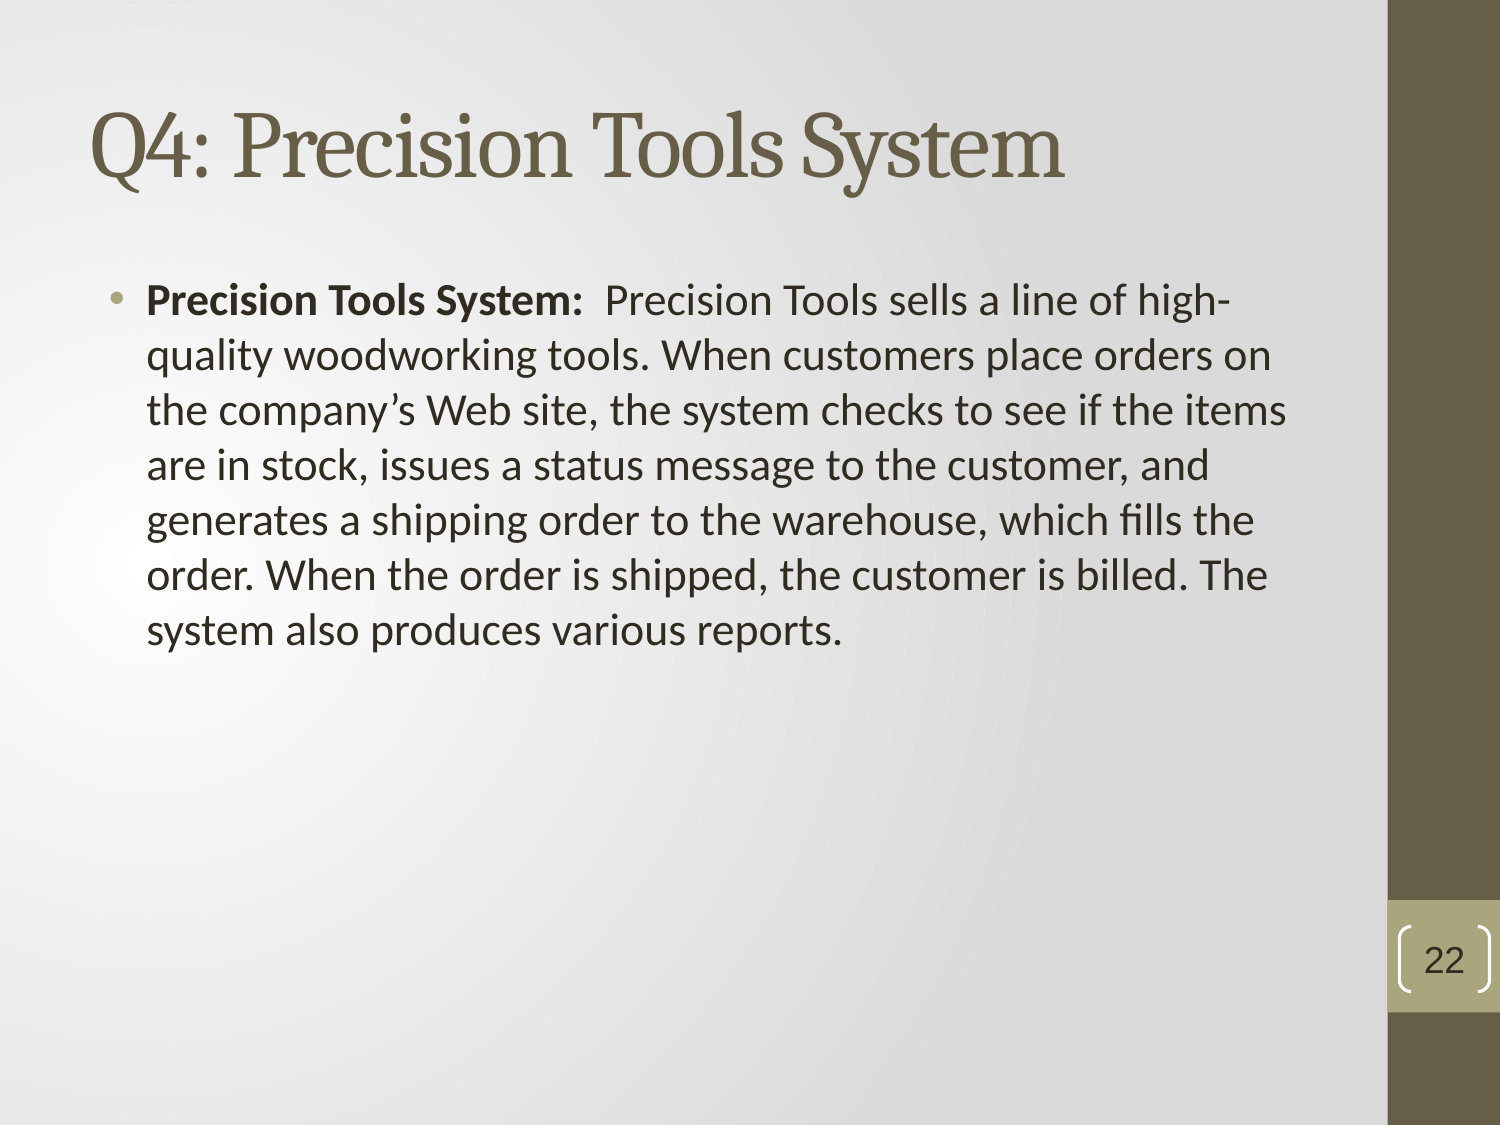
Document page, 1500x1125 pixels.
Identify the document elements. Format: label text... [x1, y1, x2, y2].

list Precision Tools System: Precision Tools sells a line of high-quality woodworking tools. When customers place orders on the company’s Web site, the system checks to see if the items are in stock, issues a status message to the customer, and generates a shipping order to the warehouse, which fills the order. When the order is shipped, the customer is billed. The system also produces various reports. [74, 262, 1326, 1051]
title Q4: Precision Tools System [75, 45, 1325, 233]
slide_number 22 [1397, 924, 1492, 994]
